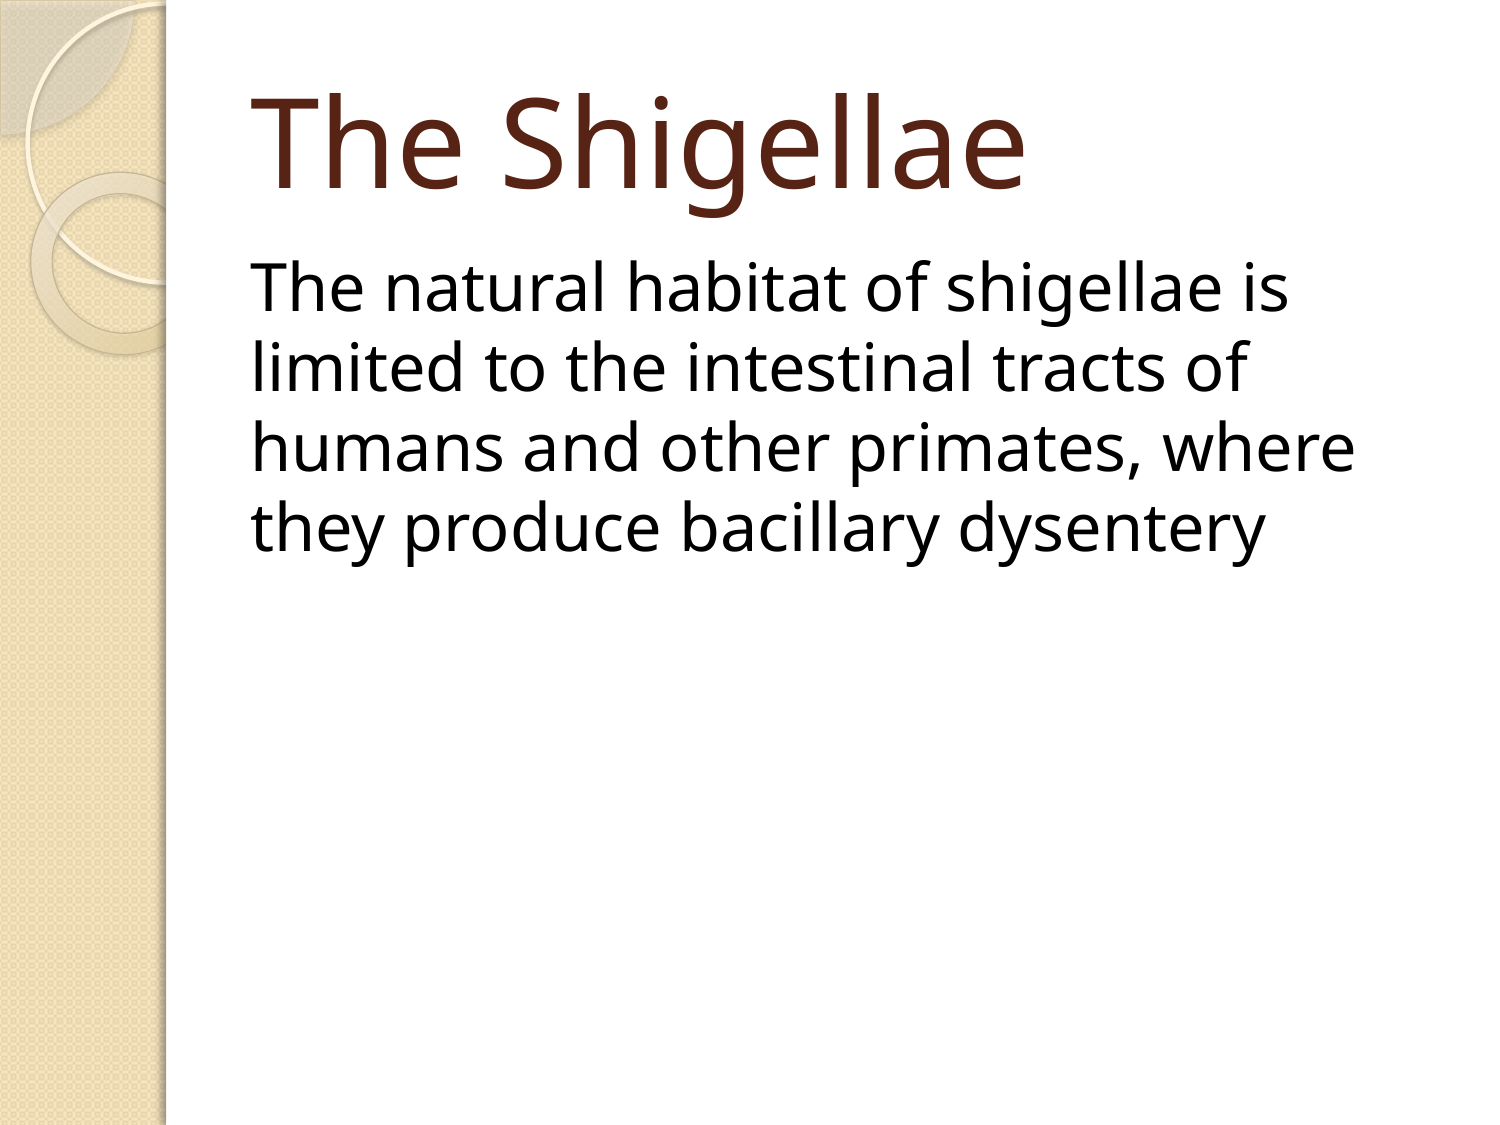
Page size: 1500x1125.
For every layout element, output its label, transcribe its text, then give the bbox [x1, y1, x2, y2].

title The Shigellae [235, 45, 1466, 233]
list The natural habitat of shigellae is limited to the intestinal tracts of humans and other primates, where they produce bacillary dysentery [235, 237, 1466, 1025]
